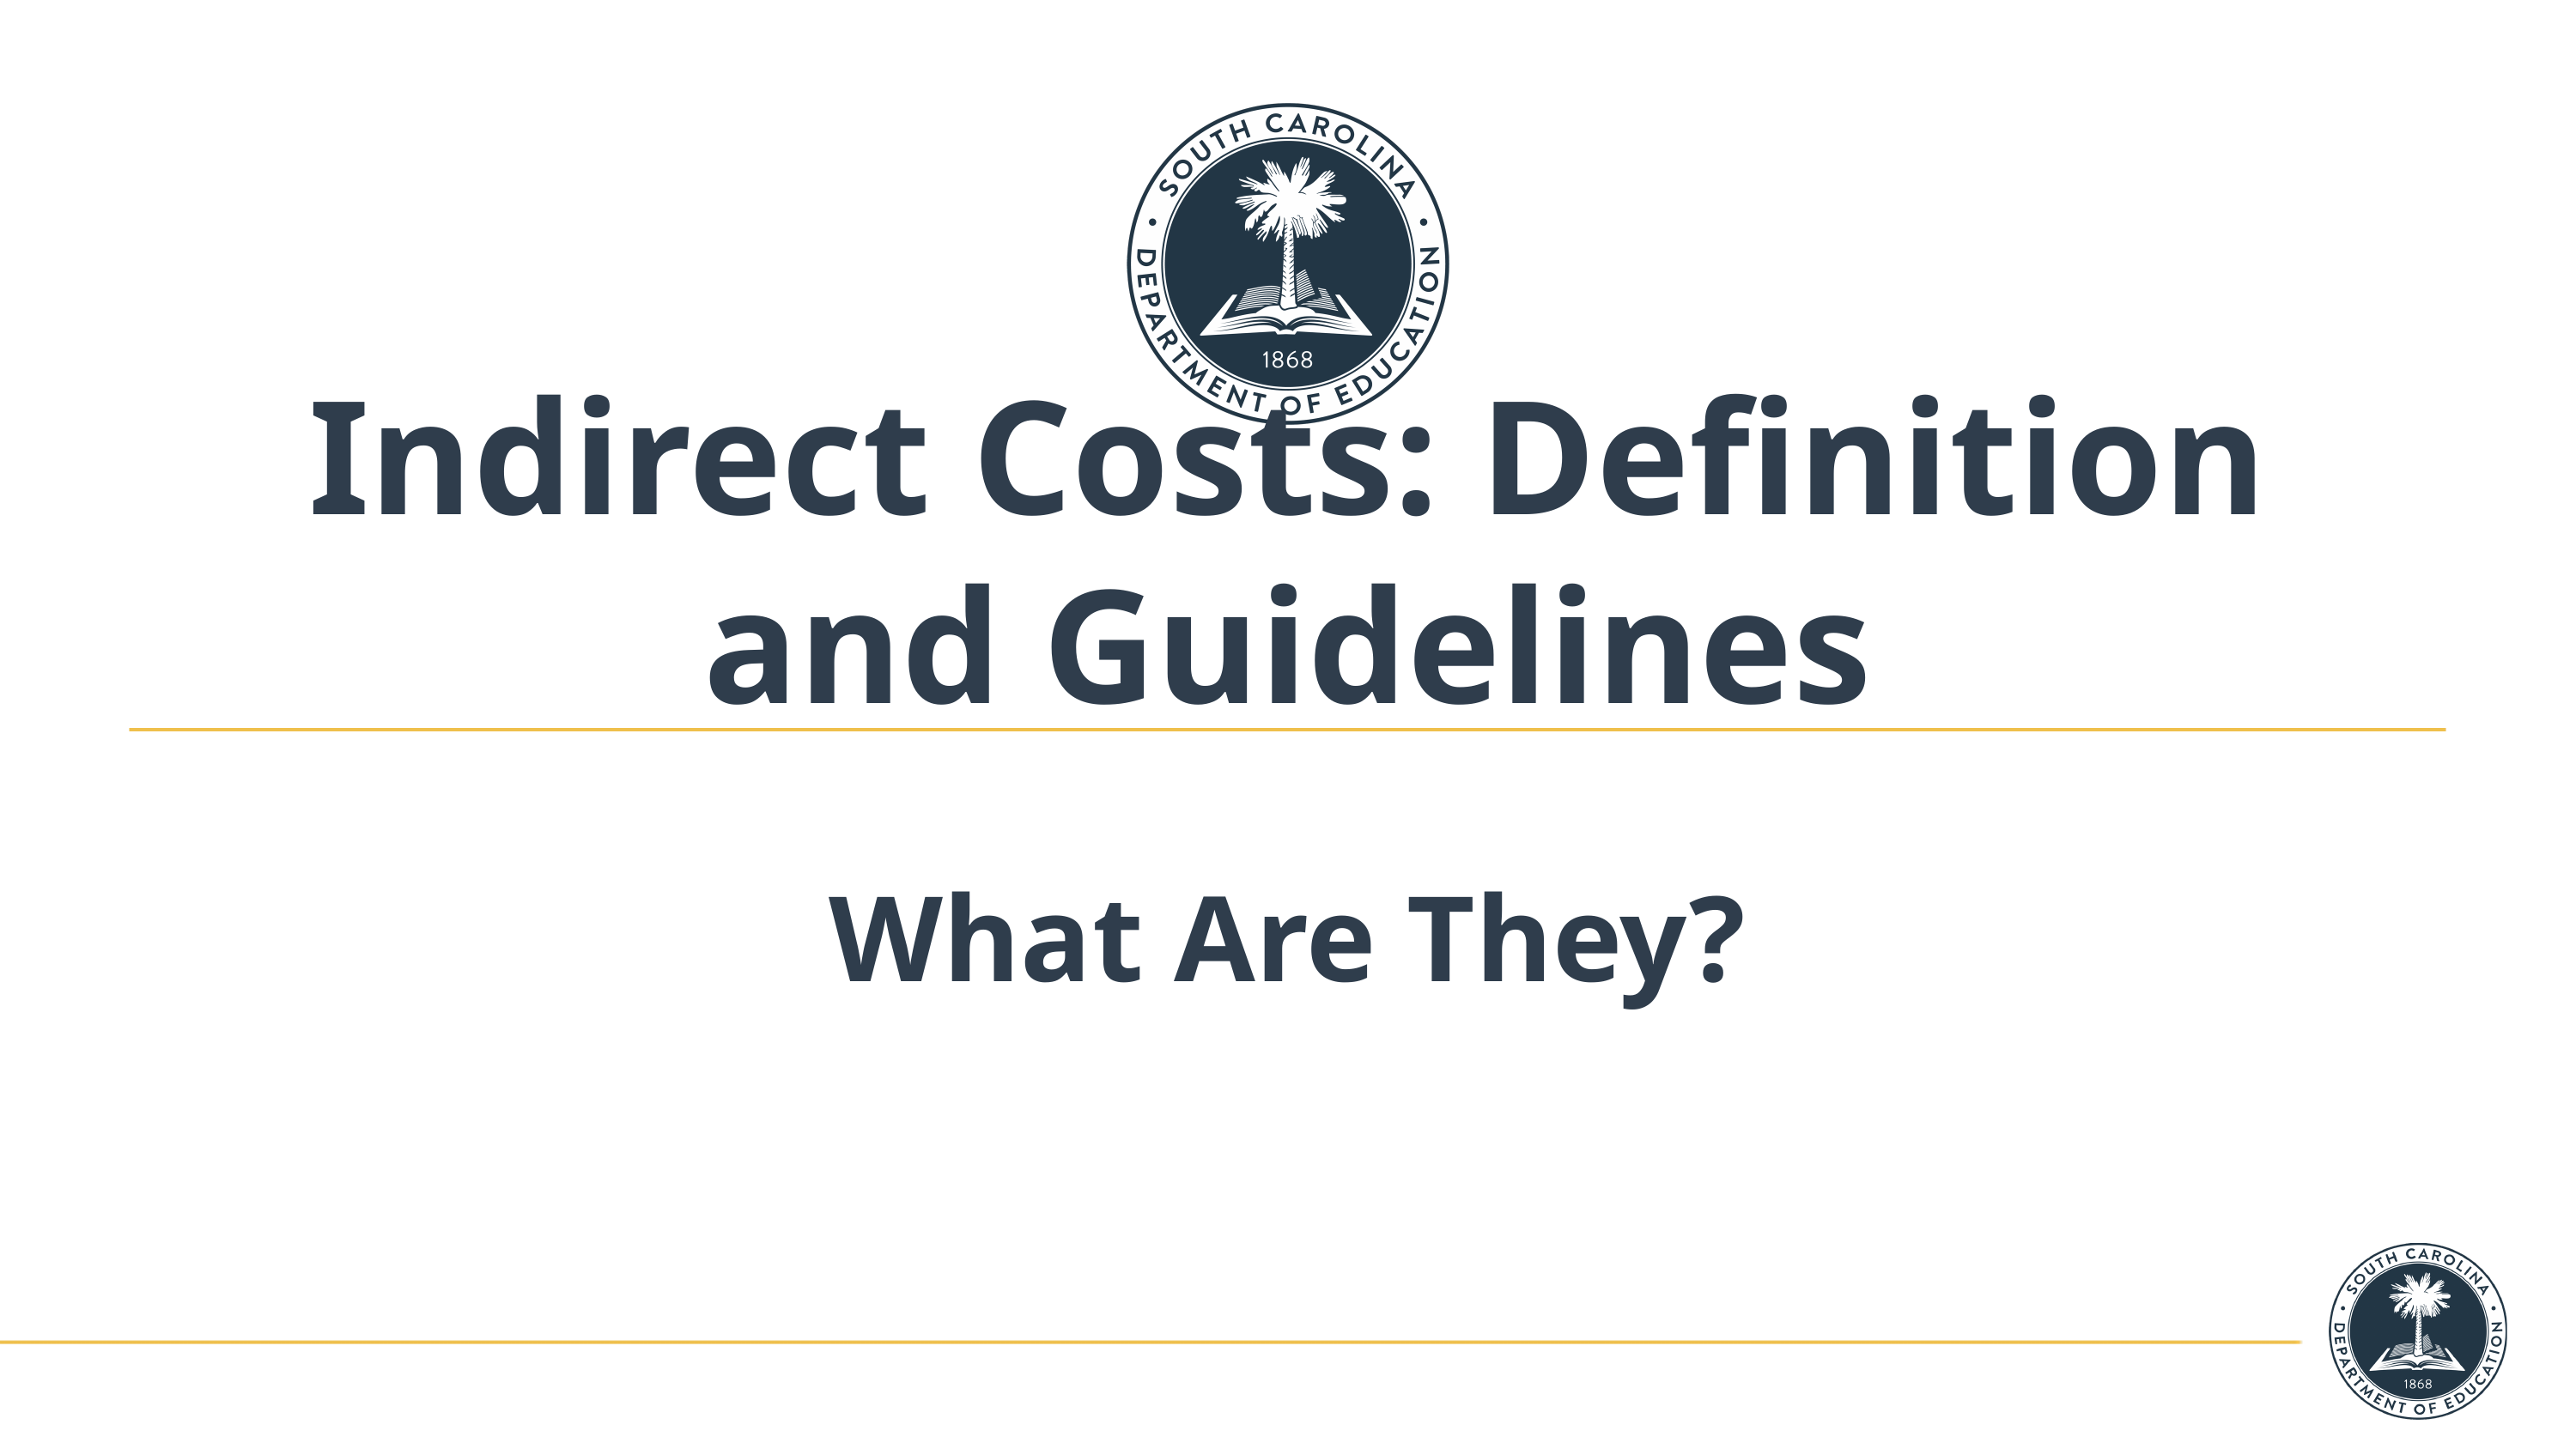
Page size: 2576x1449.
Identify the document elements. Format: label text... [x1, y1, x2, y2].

picture [1127, 103, 1449, 425]
picture [2329, 1243, 2507, 1420]
list What Are They? [386, 799, 2190, 1087]
title Indirect Costs: Definition and Guidelines [129, 449, 2447, 643]
picture [129, 728, 2447, 731]
